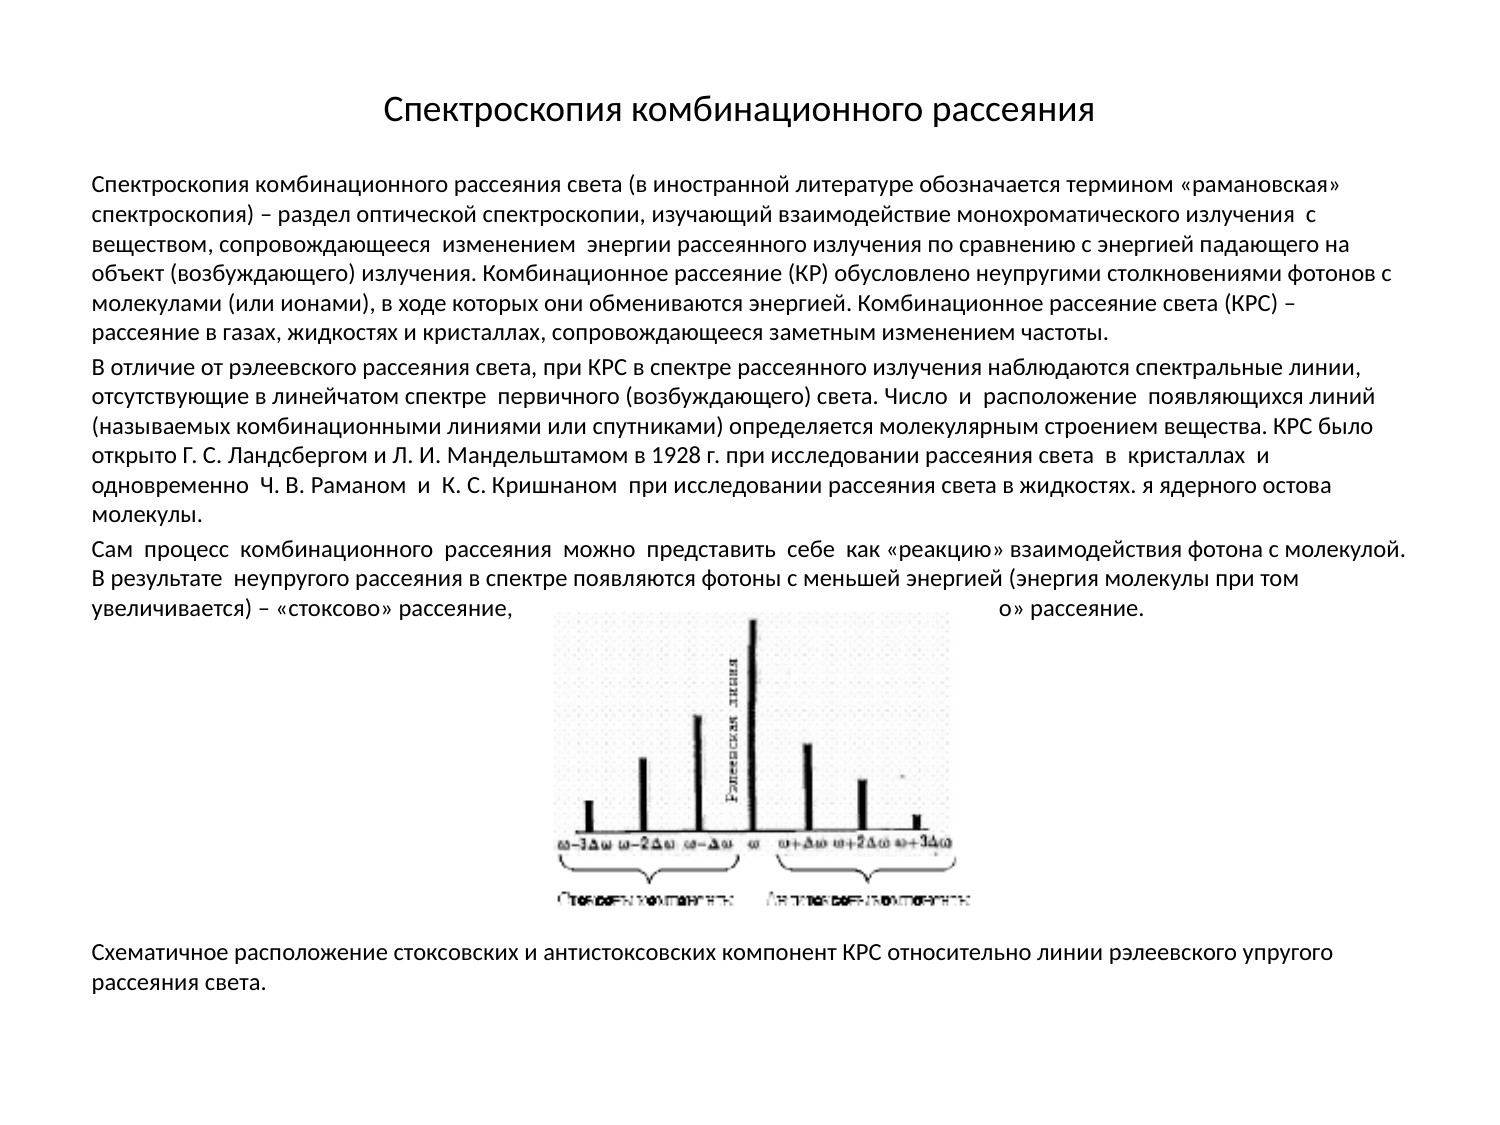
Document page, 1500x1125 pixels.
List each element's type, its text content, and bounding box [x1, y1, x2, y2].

picture [520, 597, 999, 922]
list Спектроскопия комбинационного рассеяния света (в иностранной литературе обозначается термином «рамановская» спектроскопия) – раздел оптической спектроскопии, изучающий взаимодействие монохроматического излучения с веществом, сопровождающееся изменением энергии рассеянного излучения по сравнению с энергией падающего на объект (возбуждающего) излучения. Комбинационное рассеяние (КР) обусловлено неупругими столкновениями фотонов с молекулами (или ионами), в ходе которых они обмениваются энергией. Комбинационное рассеяние света (КРС) – рассеяние в газах, жидкостях и кристаллах, сопровождающееся заметным изменением частоты. В отличие от рэлеевского рассеяния света, при КРС в спектре рассеянного излучения наблюдаются спектральные линии, отсутствующие в линейчатом спектре первичного (возбуждающего) света. Число и расположение появляющихся линий (называемых комбинационными линиями или спутниками) определяется молекулярным строением вещества. КРС было открыто Г. С. Ландсбергом и Л. И. Мандельштамом в 1928 г. при исследовании рассеяния света в кристаллах и одновременно Ч. В. Раманом и К. С. Кришнаном при исследовании рассеяния света в жидкостях. я ядерного остова молекулы. Сам процесс комбинационного рассеяния можно представить себе как «реакцию» взаимодействия фотона с молекулой. В результате неупругого рассеяния в спектре появляются фотоны с меньшей энергией (энергия молекулы при том увеличивается) – «стоксово» рассеяние, и фотоны с большей энергией - «антистоксово» рассеяние. Схематичное расположение стоксовских и антистоксовских компонент КРС относительно линии рэлеевского упругого рассеяния света. [76, 160, 1425, 1024]
title Спектроскопия комбинационного рассеяния [64, 42, 1415, 171]
